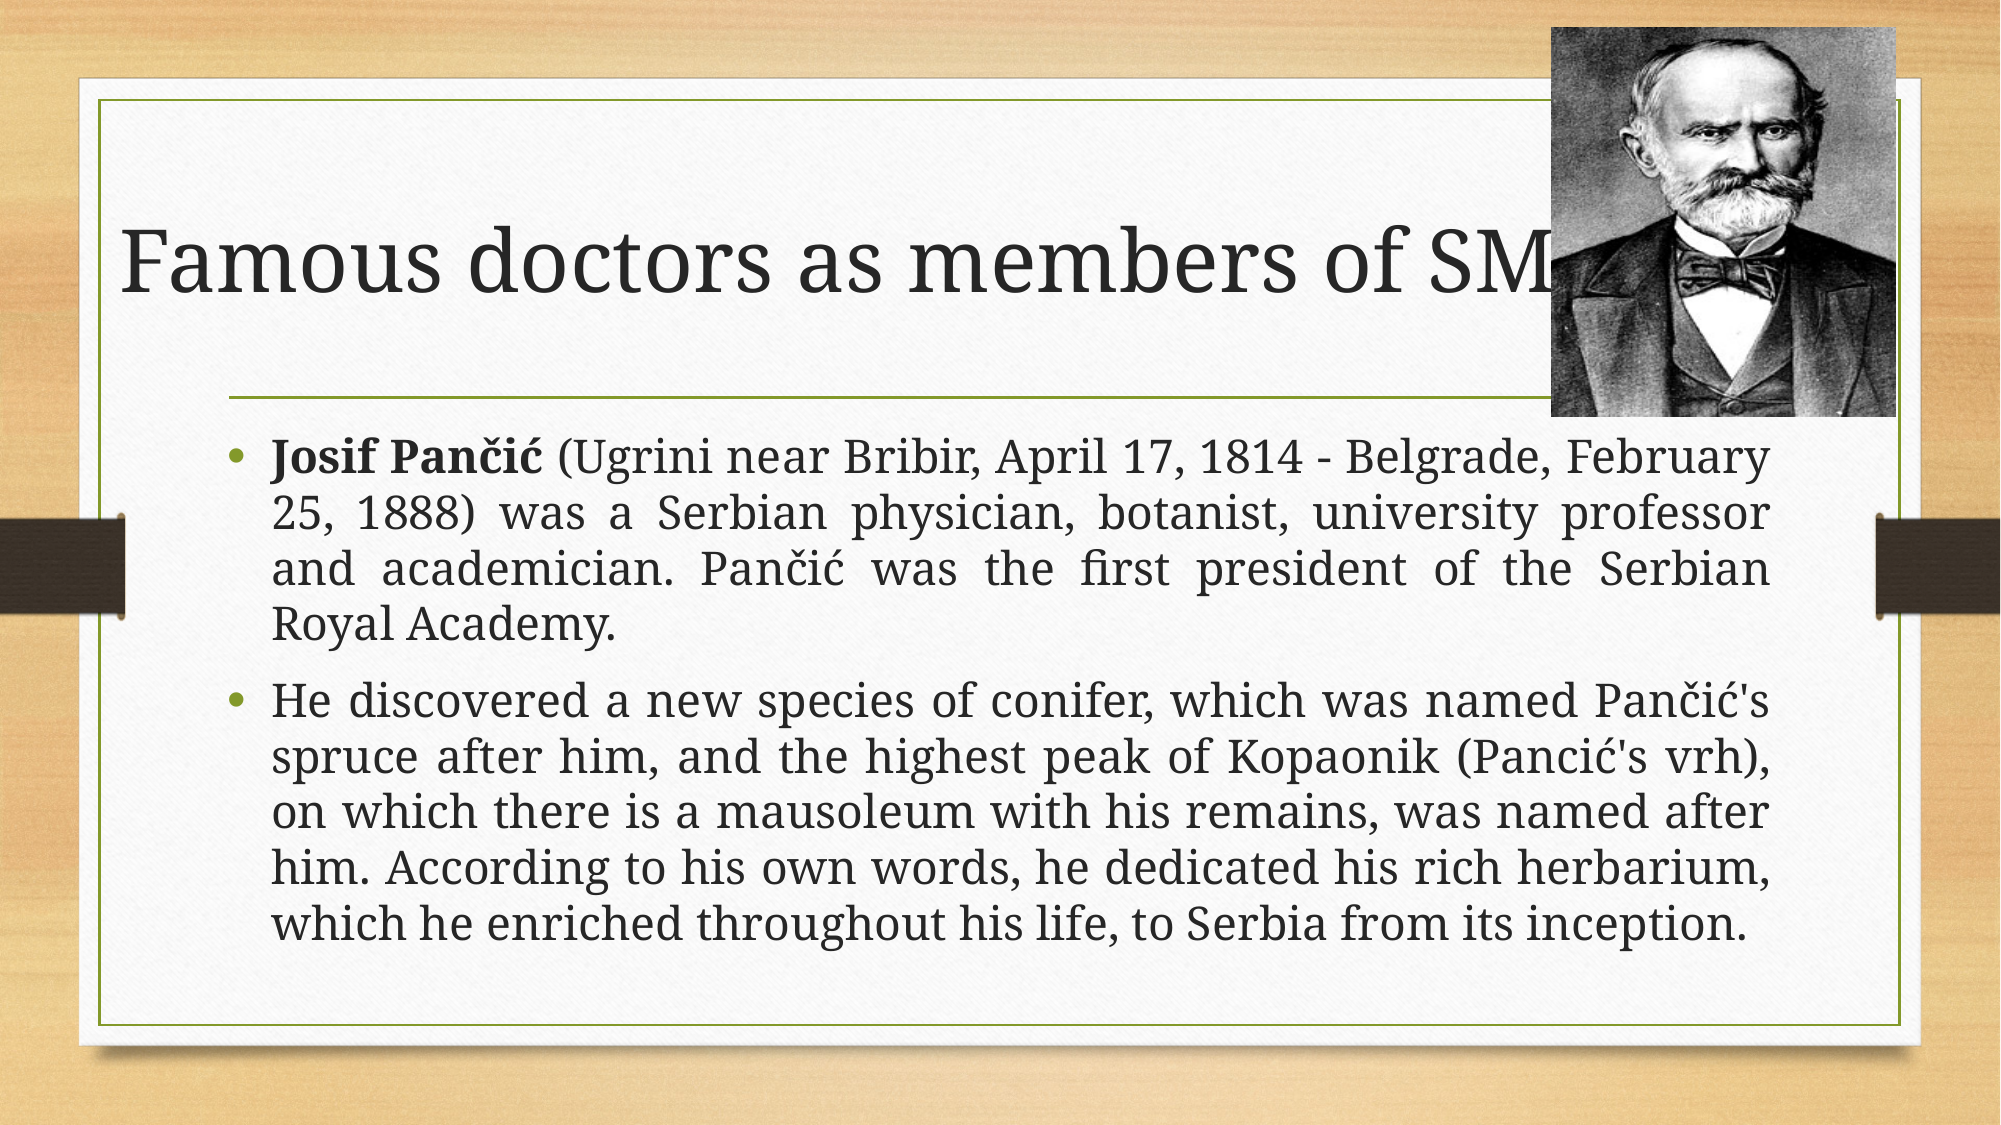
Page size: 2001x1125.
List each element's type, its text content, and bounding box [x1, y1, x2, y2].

title Famous doctors as members of SMA [81, 150, 1551, 365]
list Josif Pančić (Ugrini near Bribir, April 17, 1814 - Belgrade, February 25, 1888) was a Serbian physician, botanist, university professor and academician. Pančić was the first president of the Serbian Royal Academy. He discovered a new species of conifer, which was named Pančić's spruce after him, and the highest peak of Kopaonik (Pancić's vrh), on which there is a mausoleum with his remains, was named after him. According to his own words, he dedicated his rich herbarium, which he enriched throughout his life, to Serbia from its inception. [212, 419, 1788, 964]
picture [0, 0, 2001, 1125]
